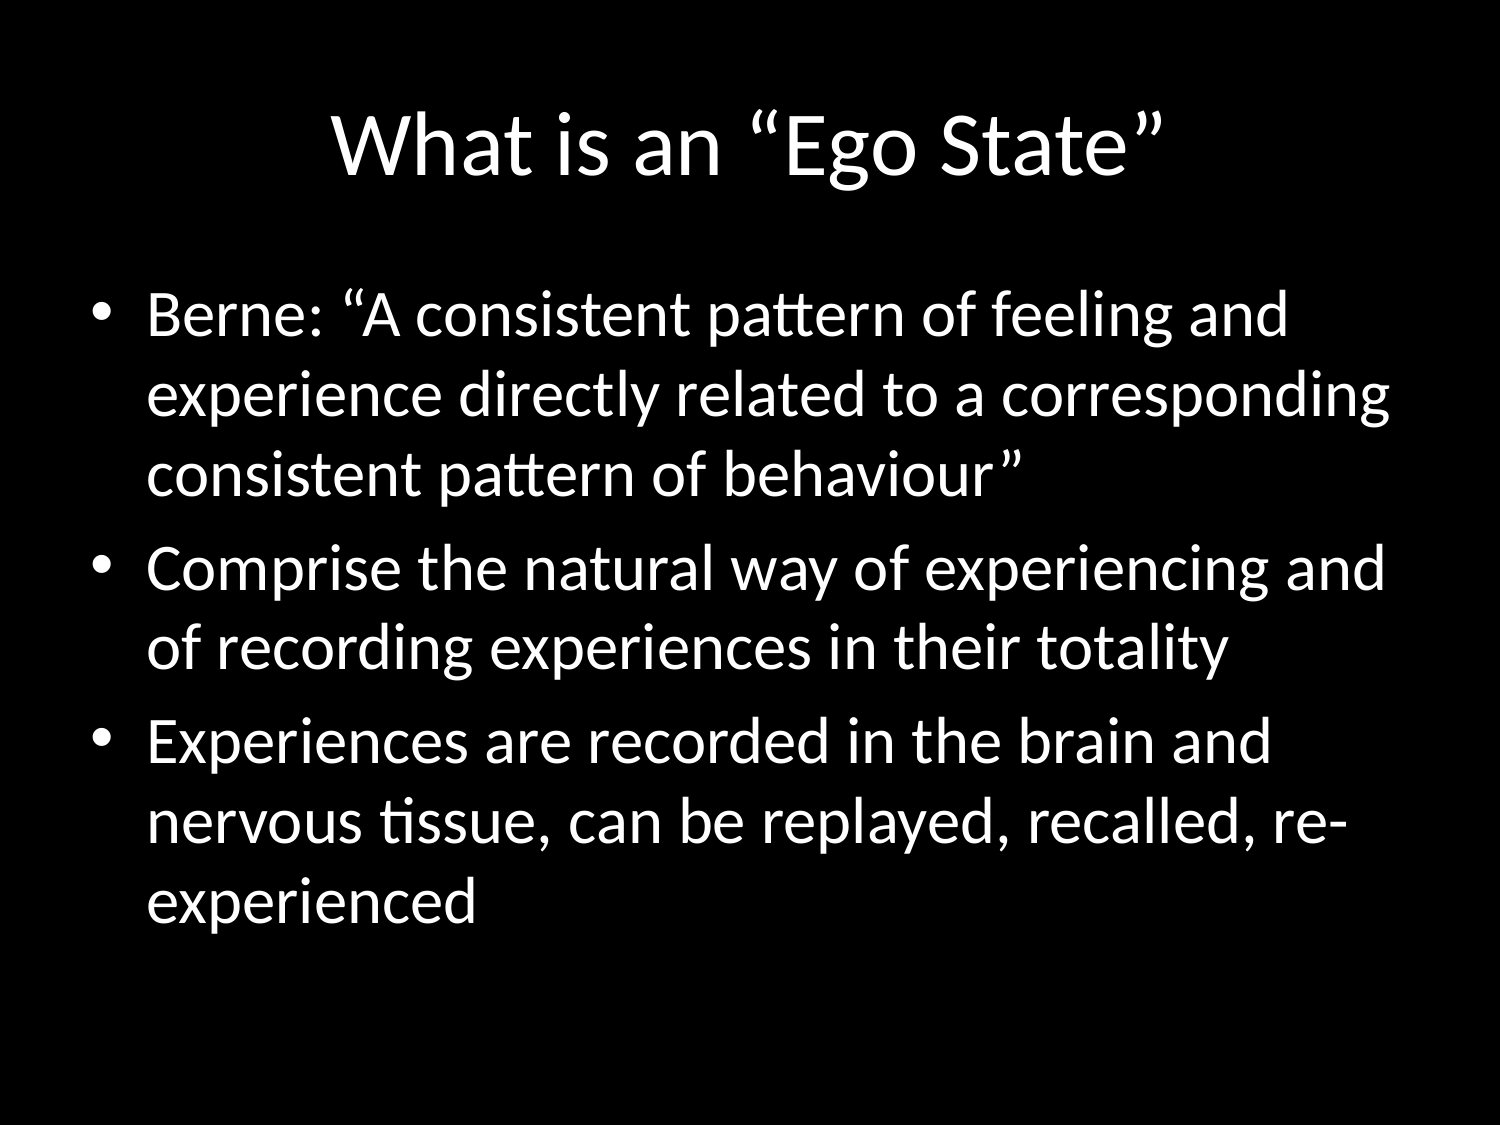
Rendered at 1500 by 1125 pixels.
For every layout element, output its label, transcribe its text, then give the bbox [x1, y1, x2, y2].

list Berne: “A consistent pattern of feeling and experience directly related to a corresponding consistent pattern of behaviour” Comprise the natural way of experiencing and of recording experiences in their totality Experiences are recorded in the brain and nervous tissue, can be replayed, recalled, re-experienced [75, 262, 1425, 1005]
title What is an “Ego State” [75, 45, 1425, 233]
